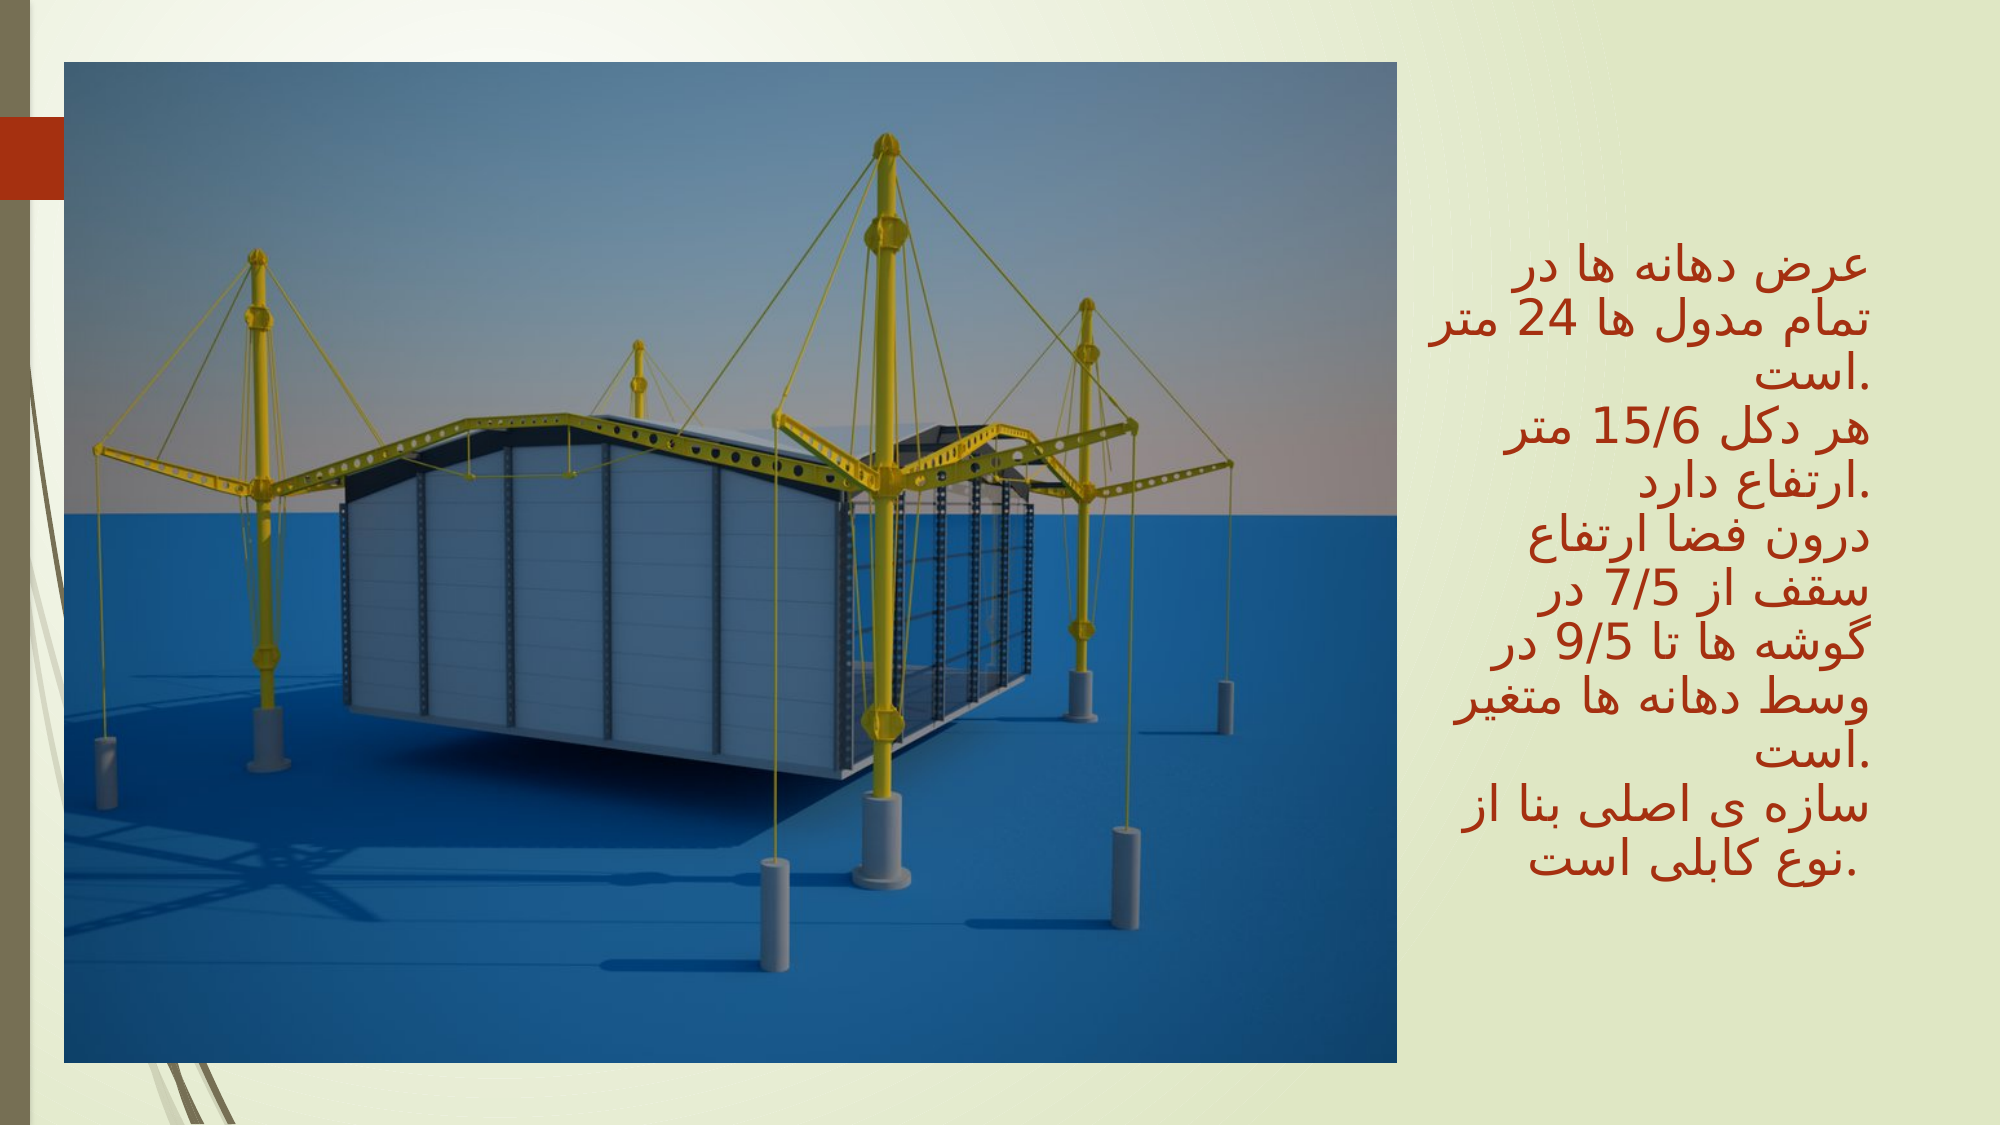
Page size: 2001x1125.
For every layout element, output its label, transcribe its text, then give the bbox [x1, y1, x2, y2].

picture [63, 62, 1398, 1063]
text_box عرض دهانه ها در تمام مدول ها 24 متر است. هر دکل 15/6 متر ارتفاع دارد. درون فضا ارتفاع سقف از 7/5 در گوشه ها تا 9/5 در وسط دهانه ها متغیر است. سازه ی اصلی بنا از نوع کابلی است. [1414, 62, 1887, 1063]
